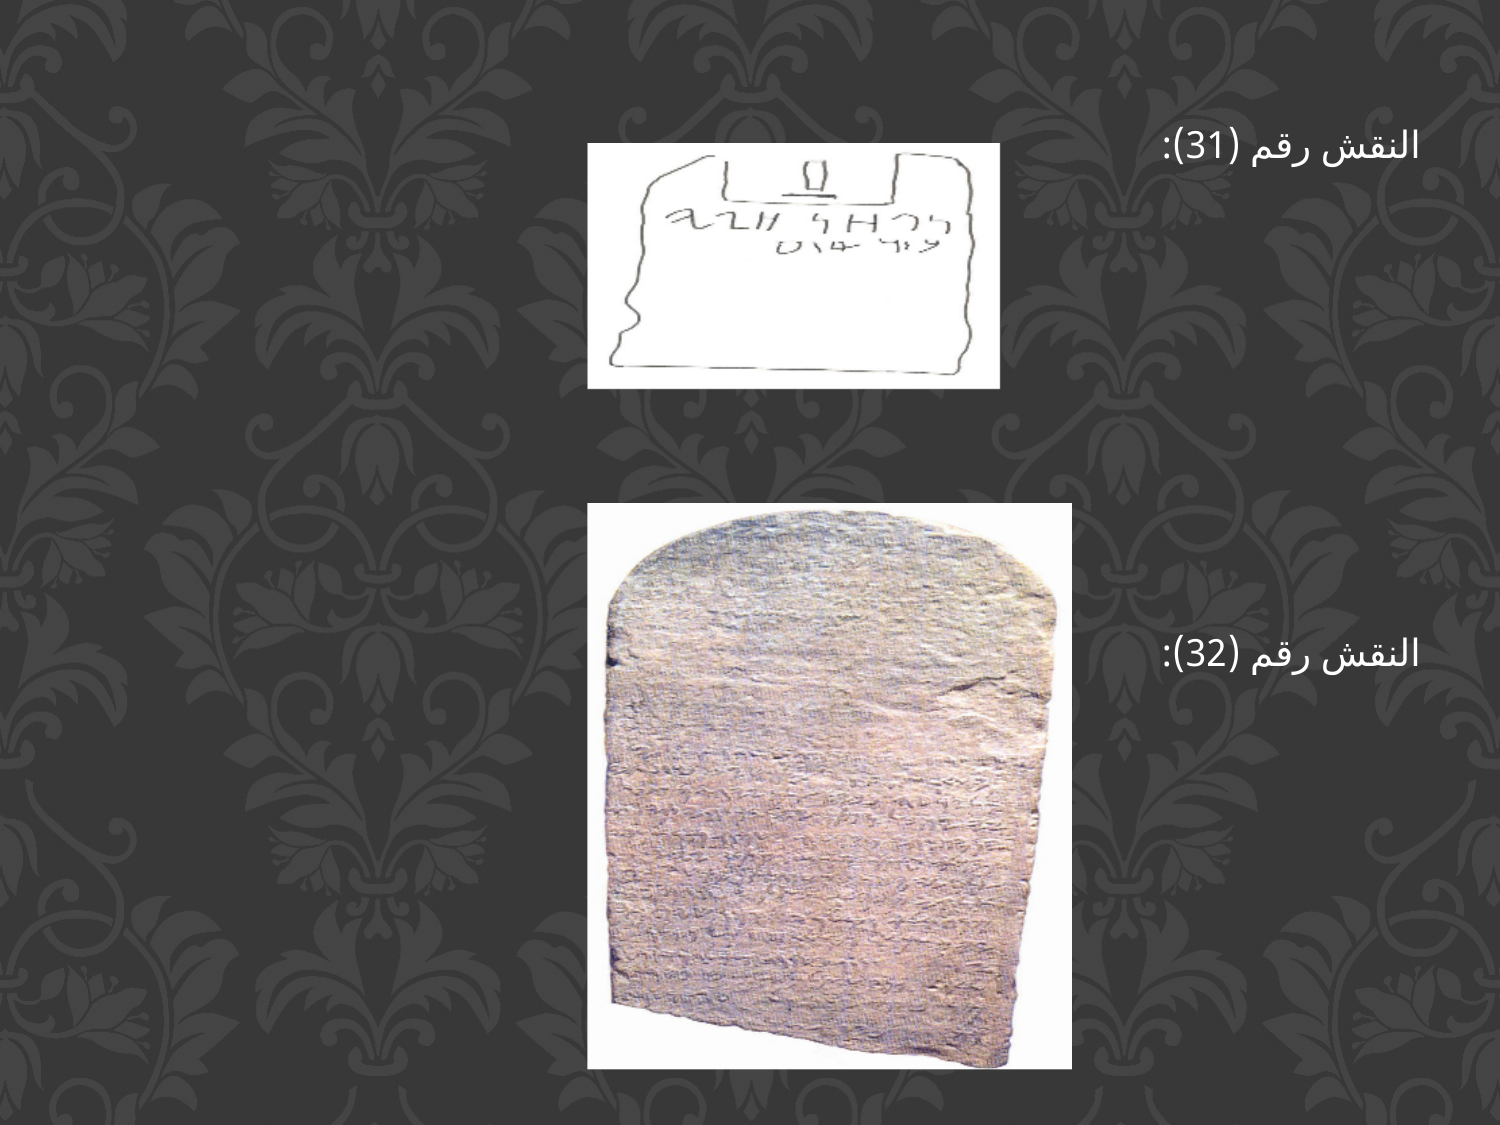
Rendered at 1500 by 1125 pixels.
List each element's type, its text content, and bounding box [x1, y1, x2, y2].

text_box النقش رقم (31): [1106, 113, 1436, 174]
picture [586, 143, 1003, 391]
picture [586, 503, 1072, 1071]
text_box النقش رقم (32): [1106, 621, 1436, 682]
